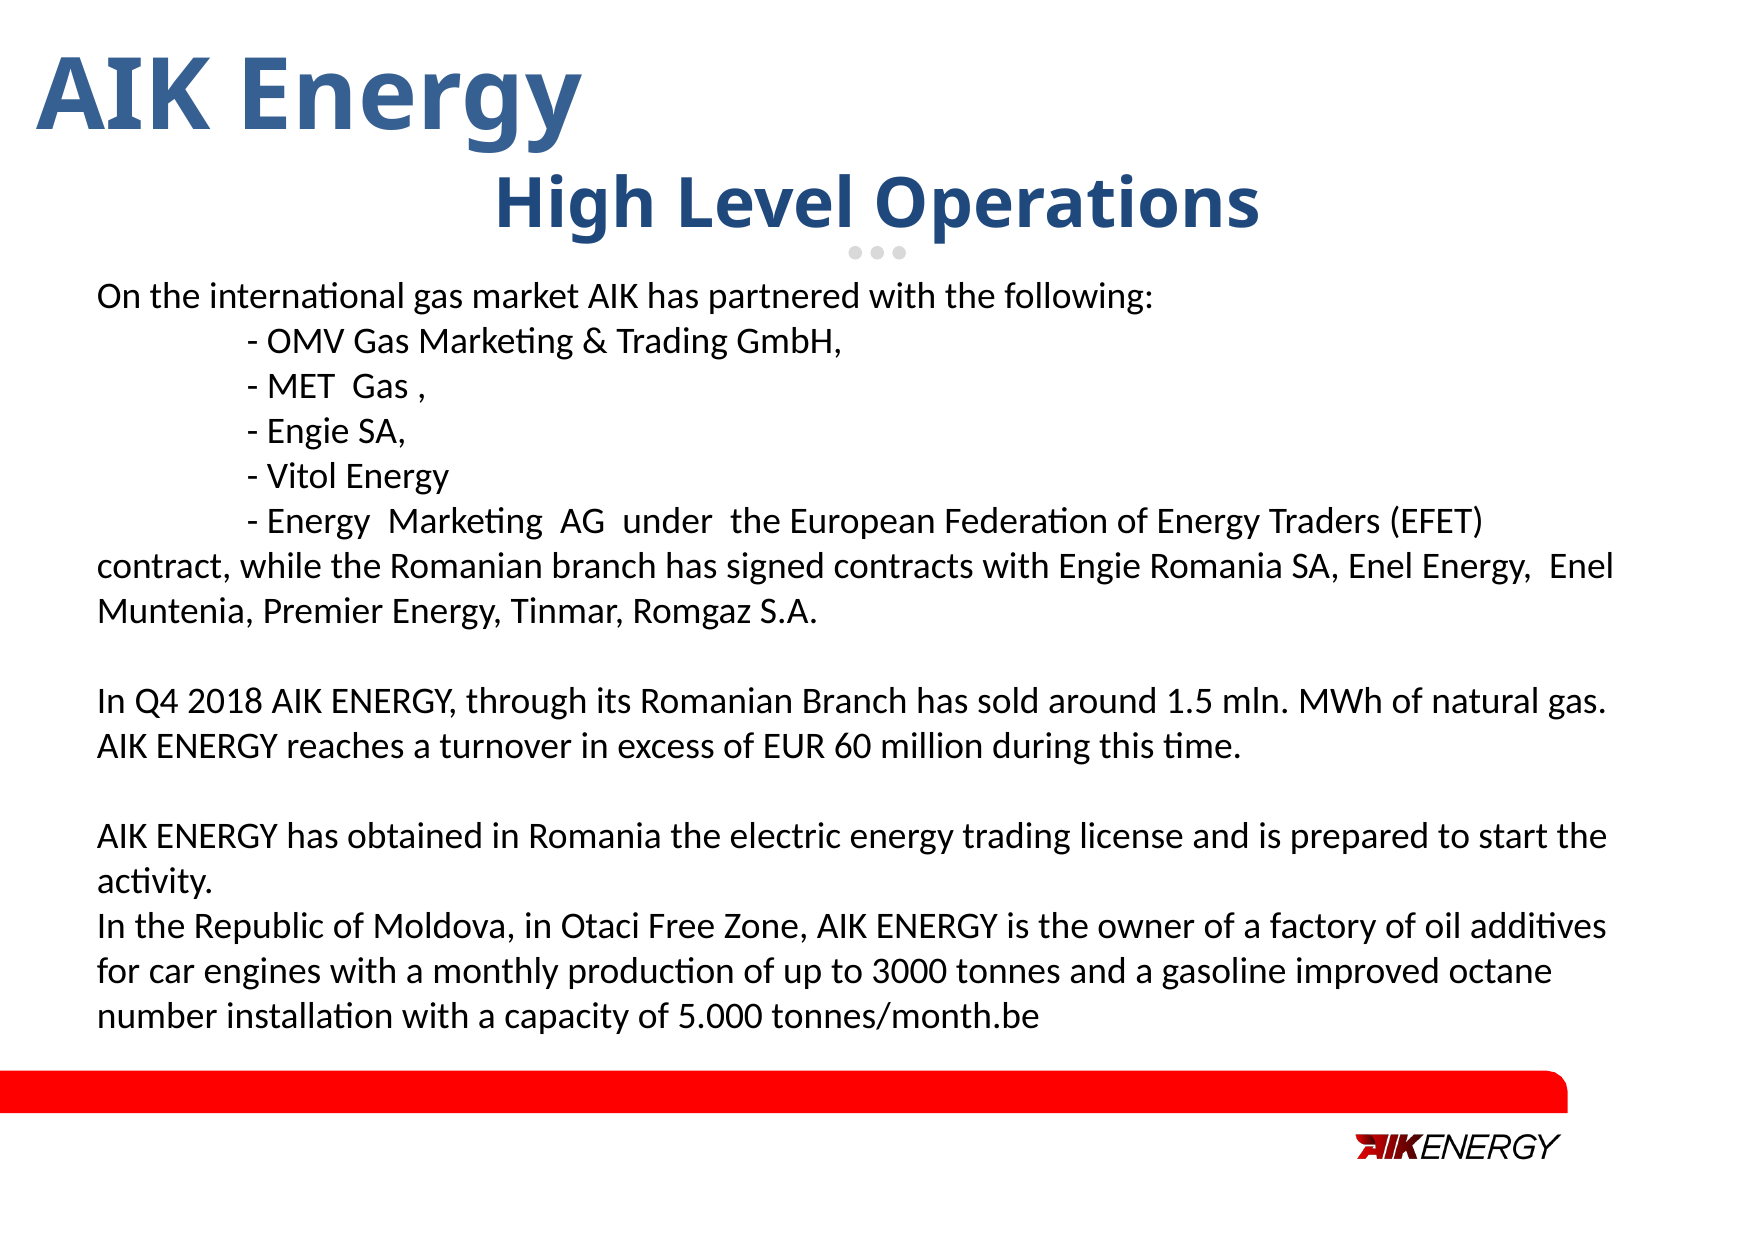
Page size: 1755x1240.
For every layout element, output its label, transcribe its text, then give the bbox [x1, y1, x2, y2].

text_box On the international gas market AIK has partnered with the following: - OMV Gas Marketing & Trading GmbH, - MET Gas , - Engie SA, - Vitol Energy - Energy Marketing AG under the European Federation of Energy Traders (EFET) contract, while the Romanian branch has signed contracts with Engie Romania SA, Enel Energy, Enel Muntenia, Premier Energy, Tinmar, Romgaz S.A. In Q4 2018 AIK ENERGY, through its Romanian Branch has sold around 1.5 mln. MWh of natural gas. AIK ENERGY reaches a turnover in excess of EUR 60 million during this time. AIK ENERGY has obtained in Romania the electric energy trading license and is prepared to start the activity. In the Republic of Moldova, in Otaci Free Zone, AIK ENERGY is the owner of a factory of oil additives for car engines with a monthly production of up to 3000 tonnes and a gasoline improved octane number installation with a capacity of 5.000 tonnes/month.be [82, 264, 1643, 1134]
picture [1352, 1134, 1565, 1161]
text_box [848, 245, 907, 260]
title AIK Energy [36, 29, 1718, 152]
text_box High Level Operations [493, 157, 1262, 242]
